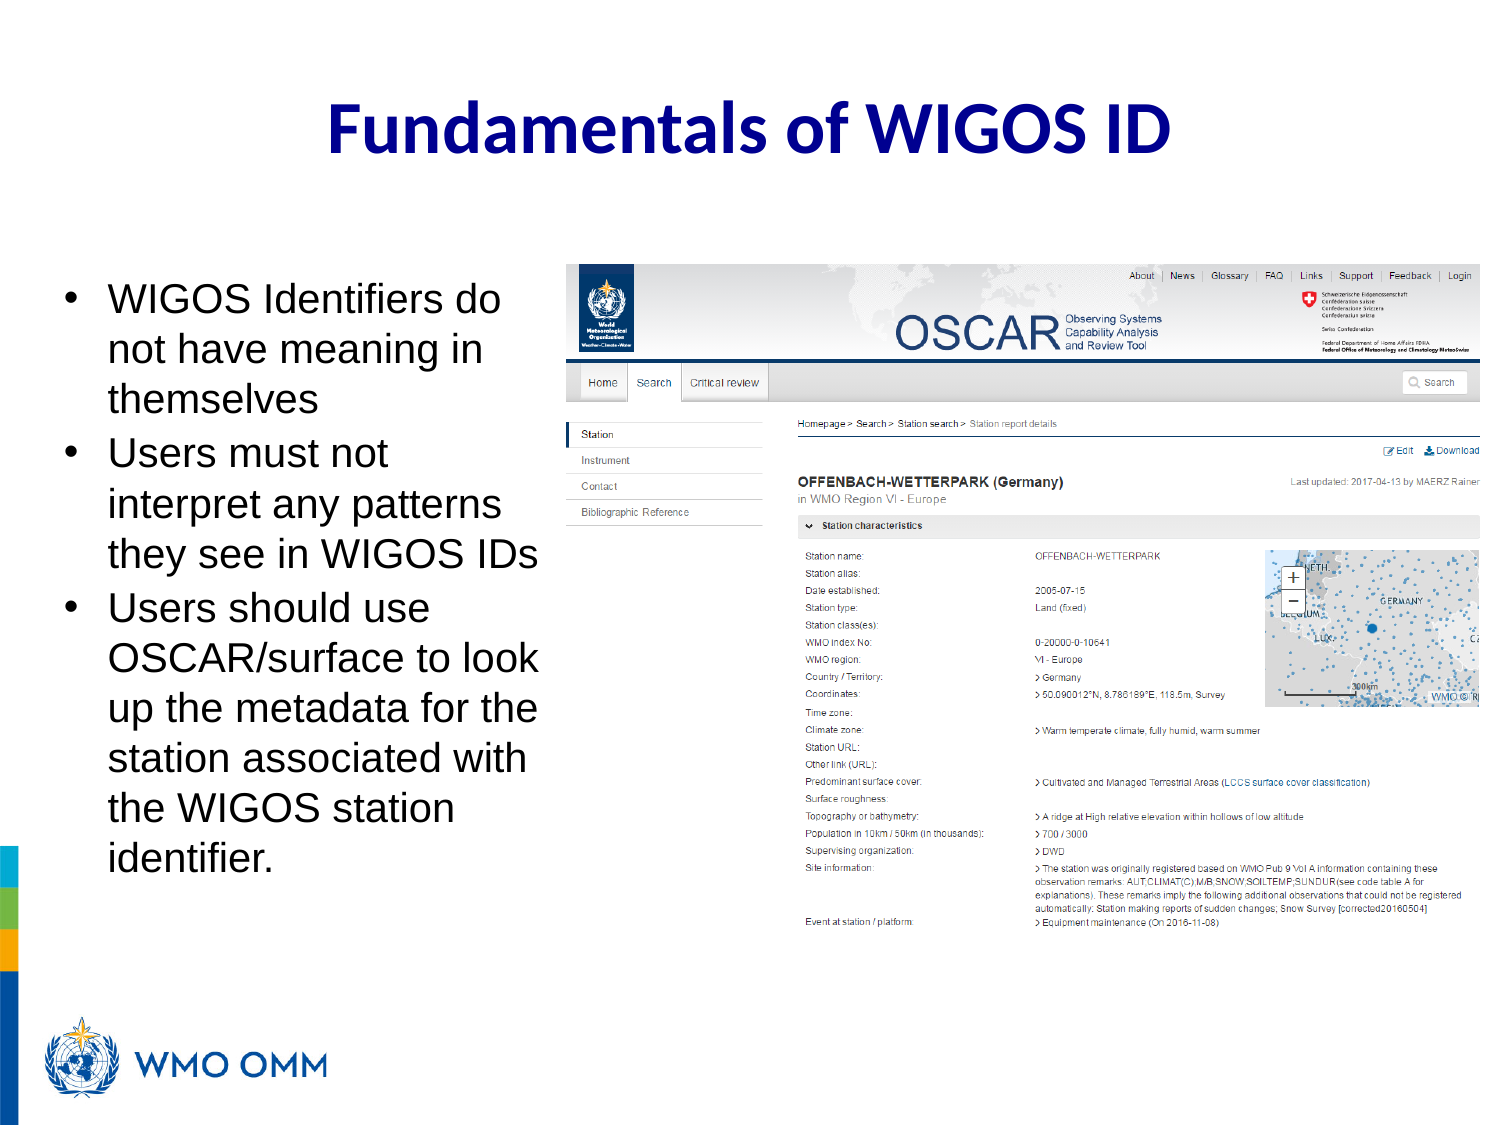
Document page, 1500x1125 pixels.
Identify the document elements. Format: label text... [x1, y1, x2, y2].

text_box WIGOS Identifiers do not have meaning in themselves Users must not interpret any patterns they see in WIGOS IDs Users should use OSCAR/surface to look up the metadata for the station associated with the WIGOS station identifier. [49, 264, 556, 906]
picture [558, 264, 1486, 935]
picture [0, 845, 327, 1125]
title Fundamentals of WIGOS ID [75, 45, 1425, 203]
